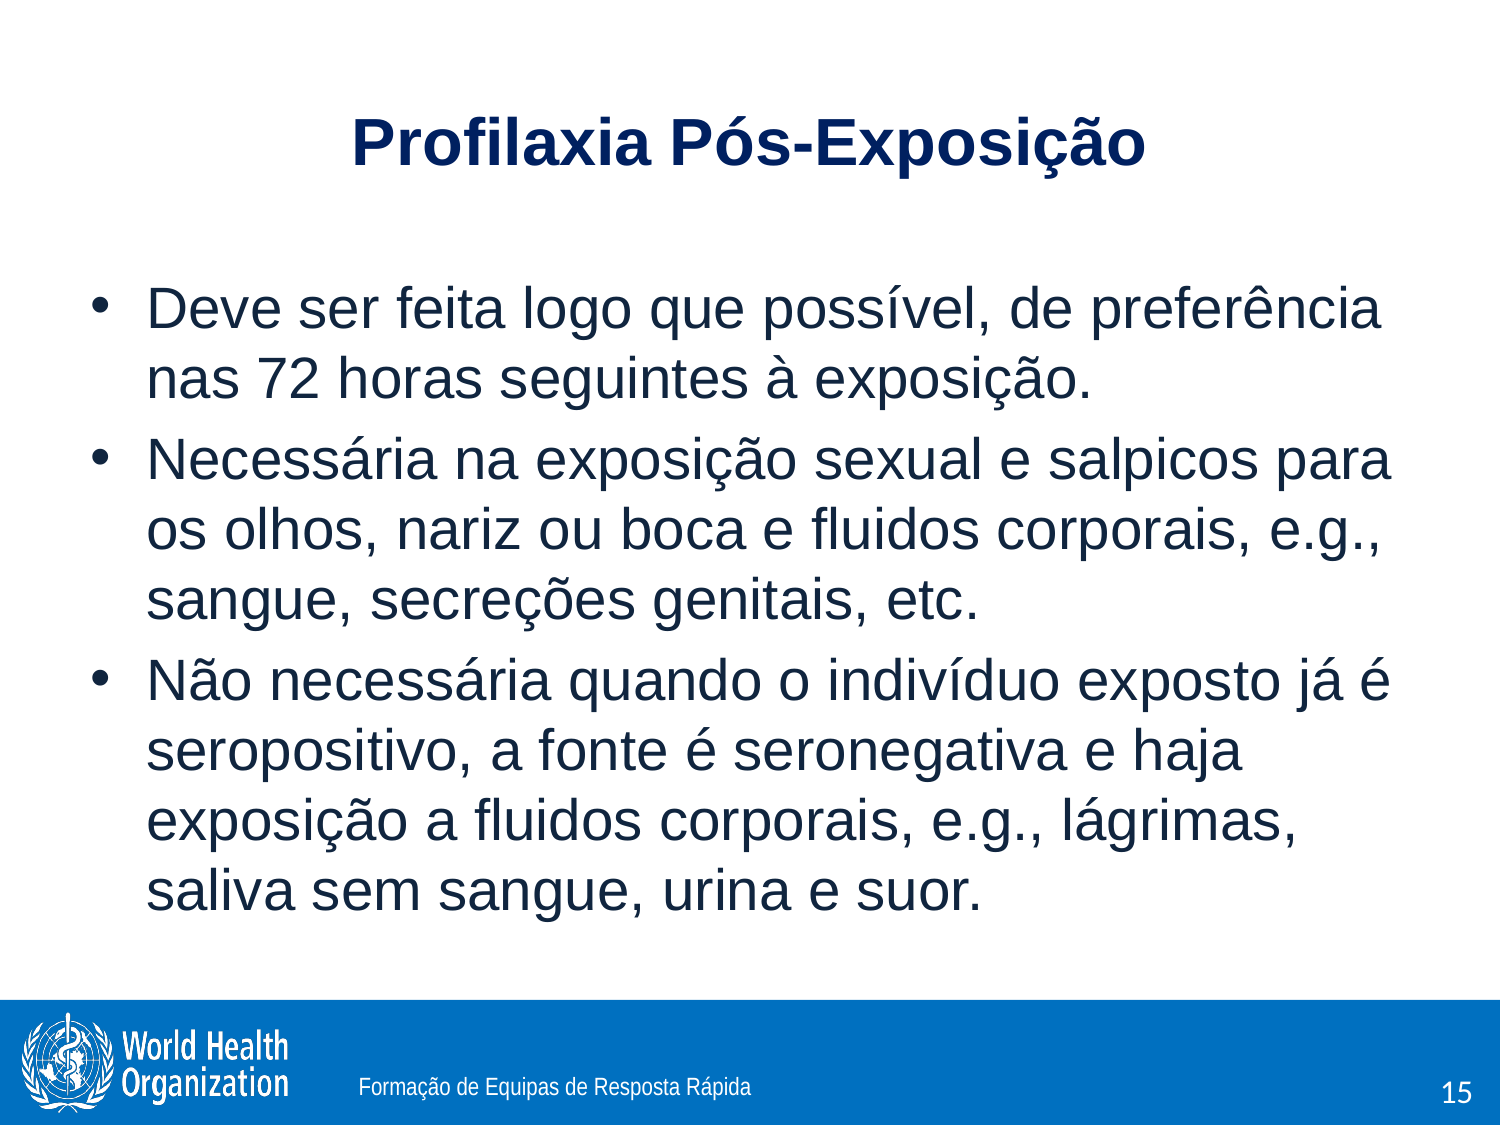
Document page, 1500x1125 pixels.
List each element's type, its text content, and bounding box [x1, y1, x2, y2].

picture [21, 1012, 288, 1113]
title Profilaxia Pós-Exposição [75, 45, 1425, 233]
list Deve ser feita logo que possível, de preferência nas 72 horas seguintes à exposição. Necessária na exposição sexual e salpicos para os olhos, nariz ou boca e fluidos corporais, e.g., sangue, secreções genitais, etc. Não necessária quando o indivíduo exposto já é seropositivo, a fonte é seronegativa e haja exposição a fluidos corporais, e.g., lágrimas, saliva sem sangue, urina e suor. [75, 262, 1425, 1005]
